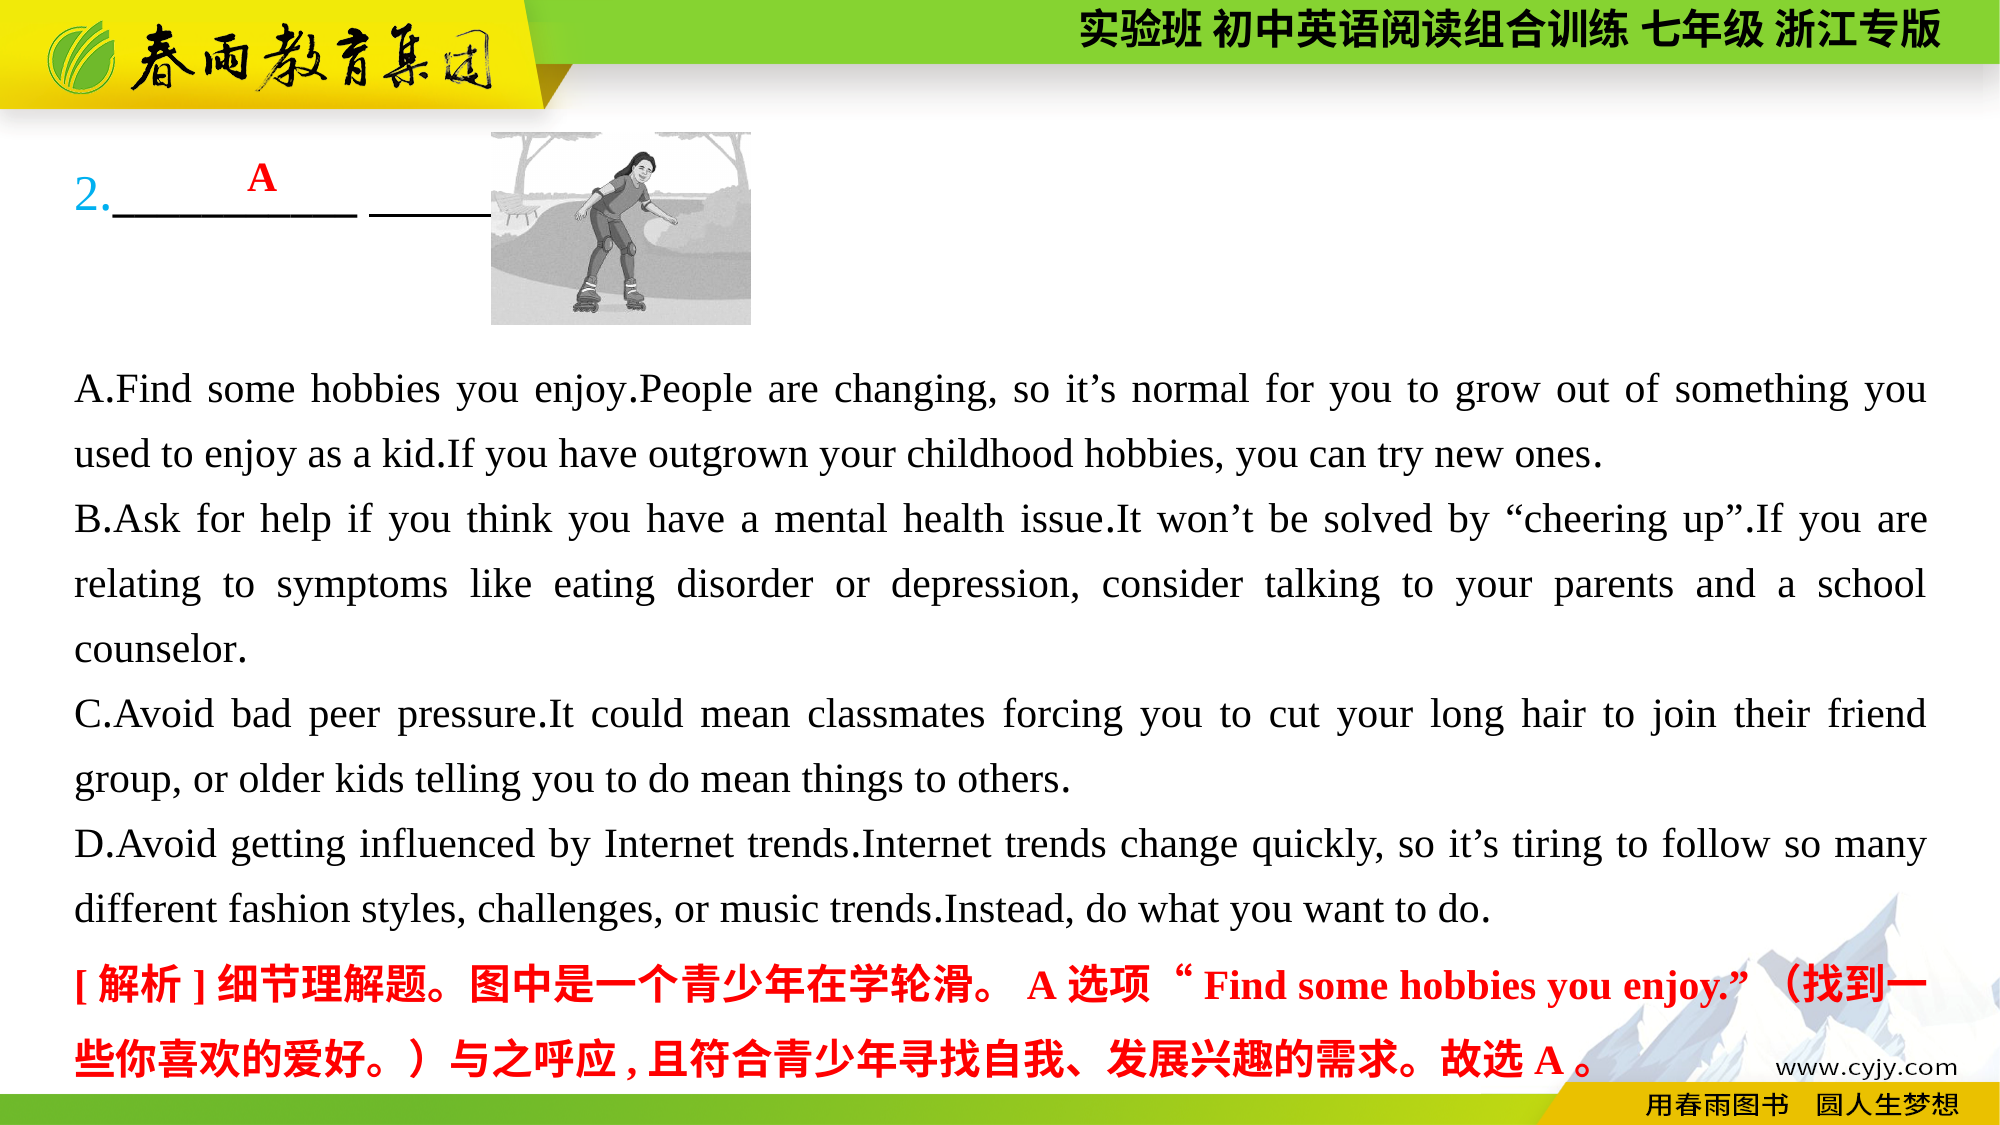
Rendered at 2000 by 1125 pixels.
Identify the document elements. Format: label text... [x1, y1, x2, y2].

list 2.___________ [59, 122, 1944, 229]
text_box A.Find some hobbies you enjoy.People are changing, so it’s normal for you to grow out of something you used to enjoy as a kid.If you have outgrown your childhood hobbies, you can try new ones. B.Ask for help if you think you have a mental health issue.It won’t be solved by “cheering up”.If you are relating to symptoms like eating disorder or depression, consider talking to your parents and a school counselor. C.Avoid bad peer pressure.It could mean classmates forcing you to cut your long hair to join their friend group, or older kids telling you to do mean things to others. D.Avoid getting influenced by Internet trends.Internet trends change quickly, so it’s tiring to follow so many different fashion styles, challenges, or music trends.Instead, do what you want to do. [59, 338, 1944, 925]
text_box [解析]细节理解题。图中是一个青少年在学轮滑。A选项“Find some hobbies you enjoy.”（找到一些你喜欢的爱好。）与之呼应,且符合青少年寻找自我、发展兴趣的需求。故选A。 [59, 925, 1944, 1091]
text_box A [232, 142, 293, 208]
picture [0, 0, 2000, 1125]
